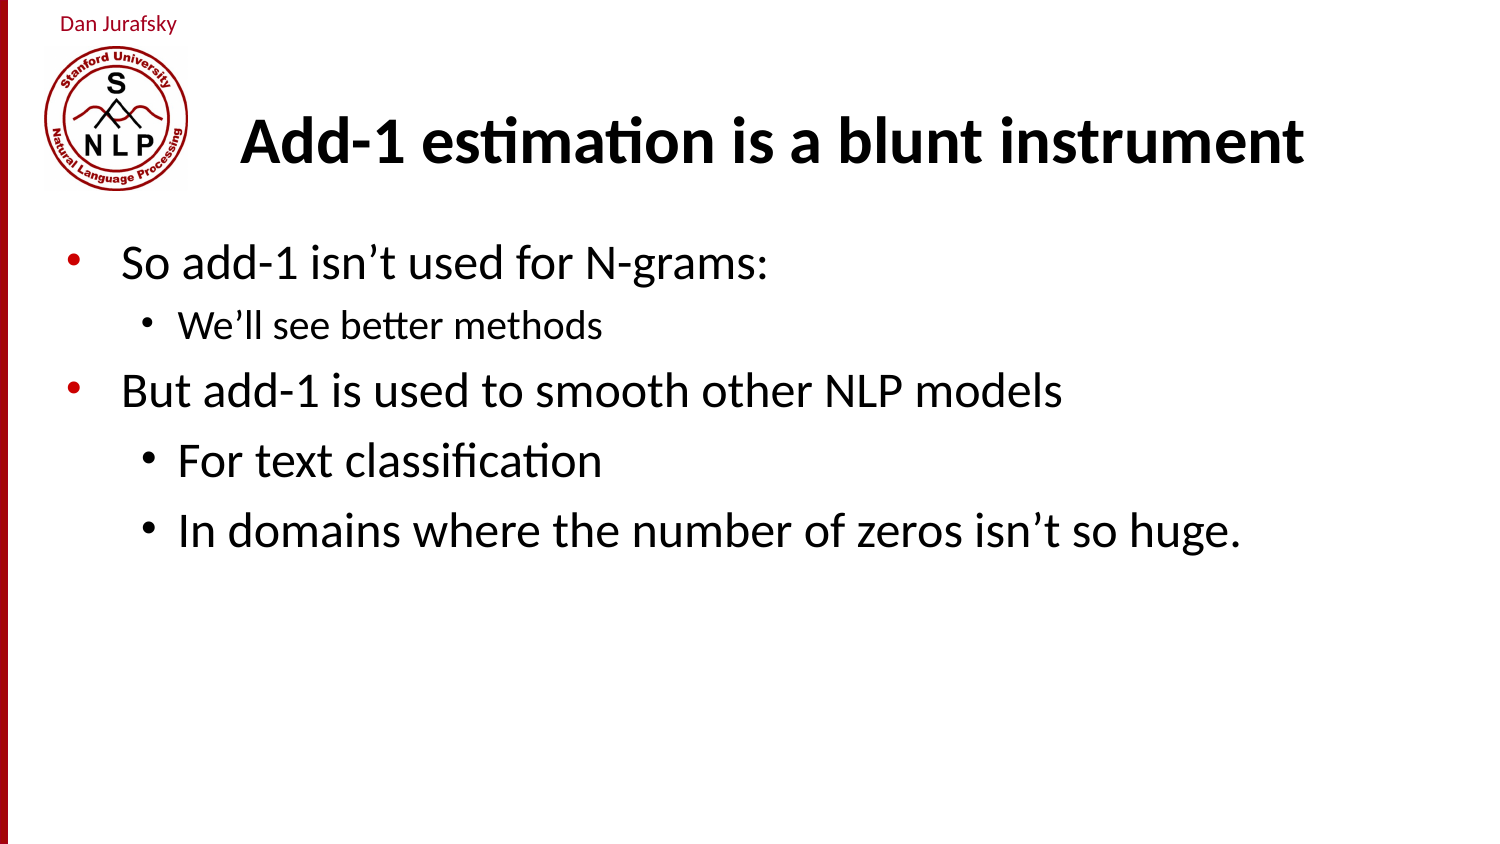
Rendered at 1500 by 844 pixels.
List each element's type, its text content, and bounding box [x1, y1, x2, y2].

list So add-1 isn’t used for N-grams: We’ll see better methods But add-1 is used to smooth other NLP models For text classification In domains where the number of zeros isn’t so huge. [50, 221, 1450, 769]
picture [44, 46, 188, 191]
title Add-1 estimation is a blunt instrument [225, 62, 1450, 185]
